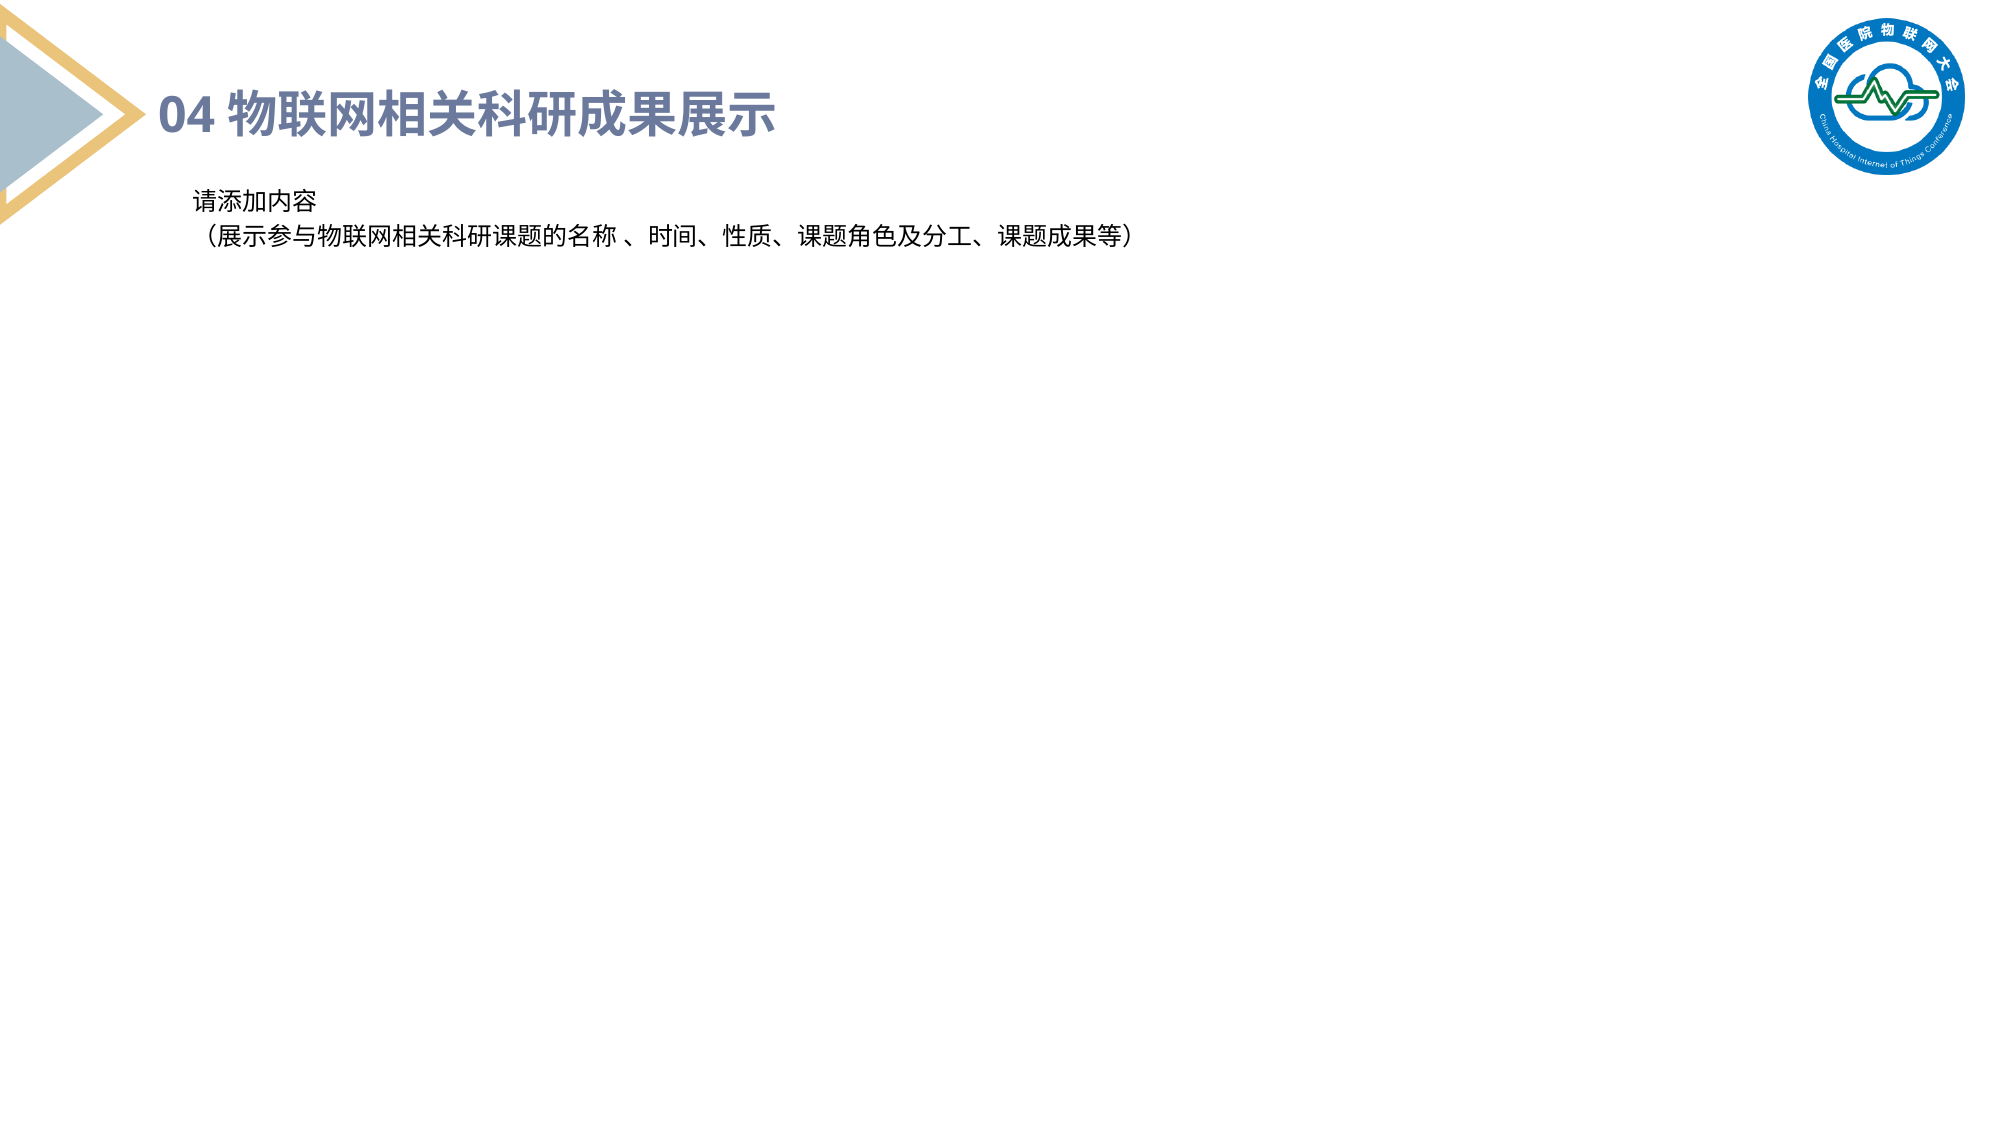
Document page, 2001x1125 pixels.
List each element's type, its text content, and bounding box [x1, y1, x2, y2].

text_box 04物联网相关科研成果展示 [143, 75, 1107, 150]
picture [1808, 18, 1965, 175]
text_box [0, 34, 105, 194]
text_box 请添加内容 （展示参与物联网相关科研课题的名称 、时间、性质、课题角色及分工、课题成果等） [178, 177, 1824, 968]
text_box [0, 10, 138, 219]
